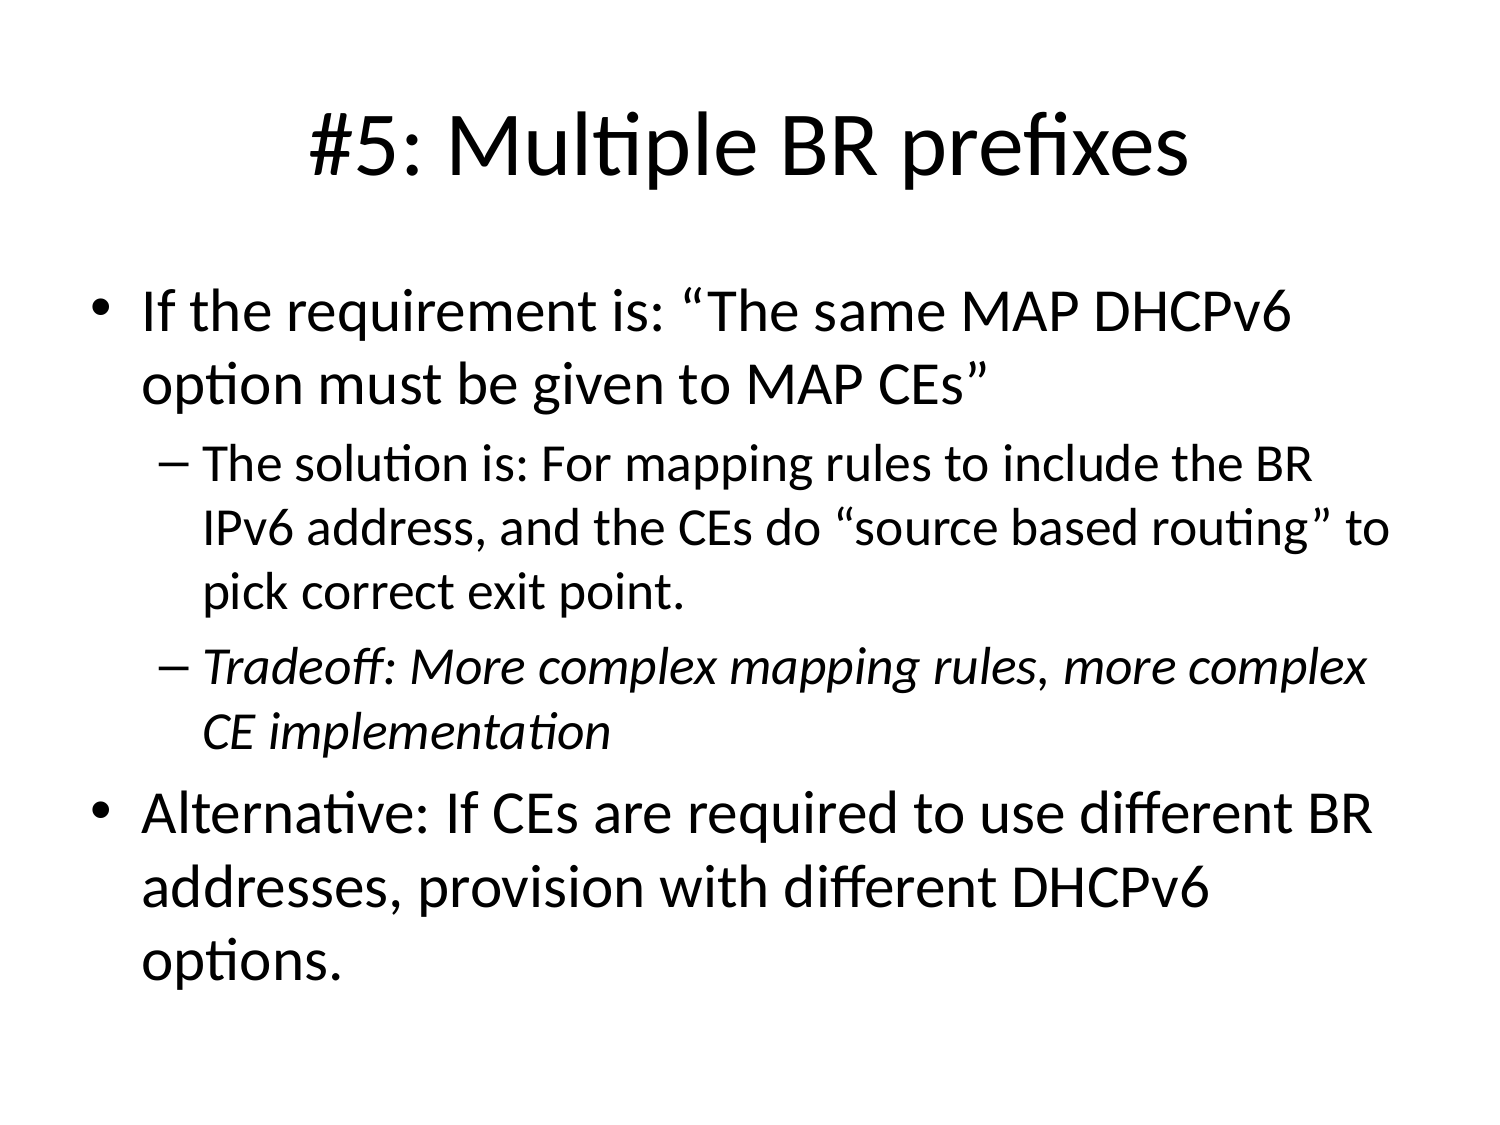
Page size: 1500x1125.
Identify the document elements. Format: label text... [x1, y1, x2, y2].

list If the requirement is: “The same MAP DHCPv6 option must be given to MAP CEs” The solution is: For mapping rules to include the BR IPv6 address, and the CEs do “source based routing” to pick correct exit point. Tradeoff: More complex mapping rules, more complex CE implementation Alternative: If CEs are required to use different BR addresses, provision with different DHCPv6 options. [75, 262, 1425, 1005]
title #5: Multiple BR prefixes [75, 45, 1425, 233]
